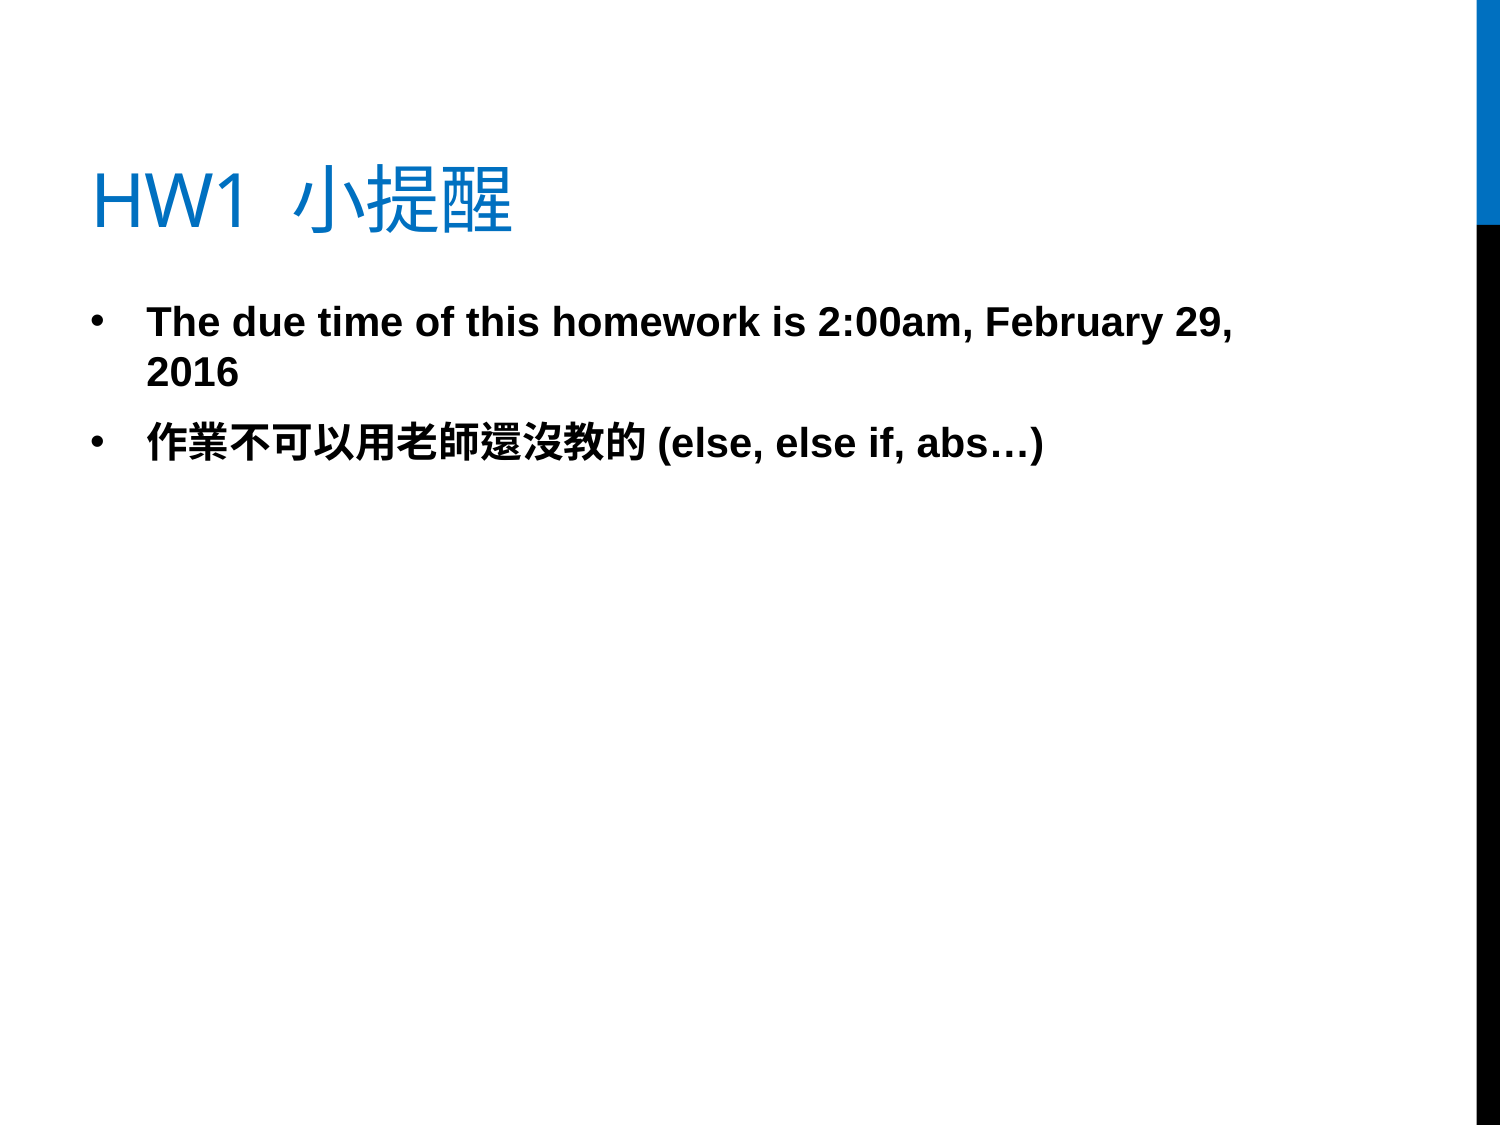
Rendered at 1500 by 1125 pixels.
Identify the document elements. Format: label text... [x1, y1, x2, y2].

list The due time of this homework is 2:00am, February 29, 2016 作業不可以用老師還沒教的(else, else if, abs…) [75, 287, 1325, 1005]
title HW1 小提醒 [75, 25, 1025, 250]
